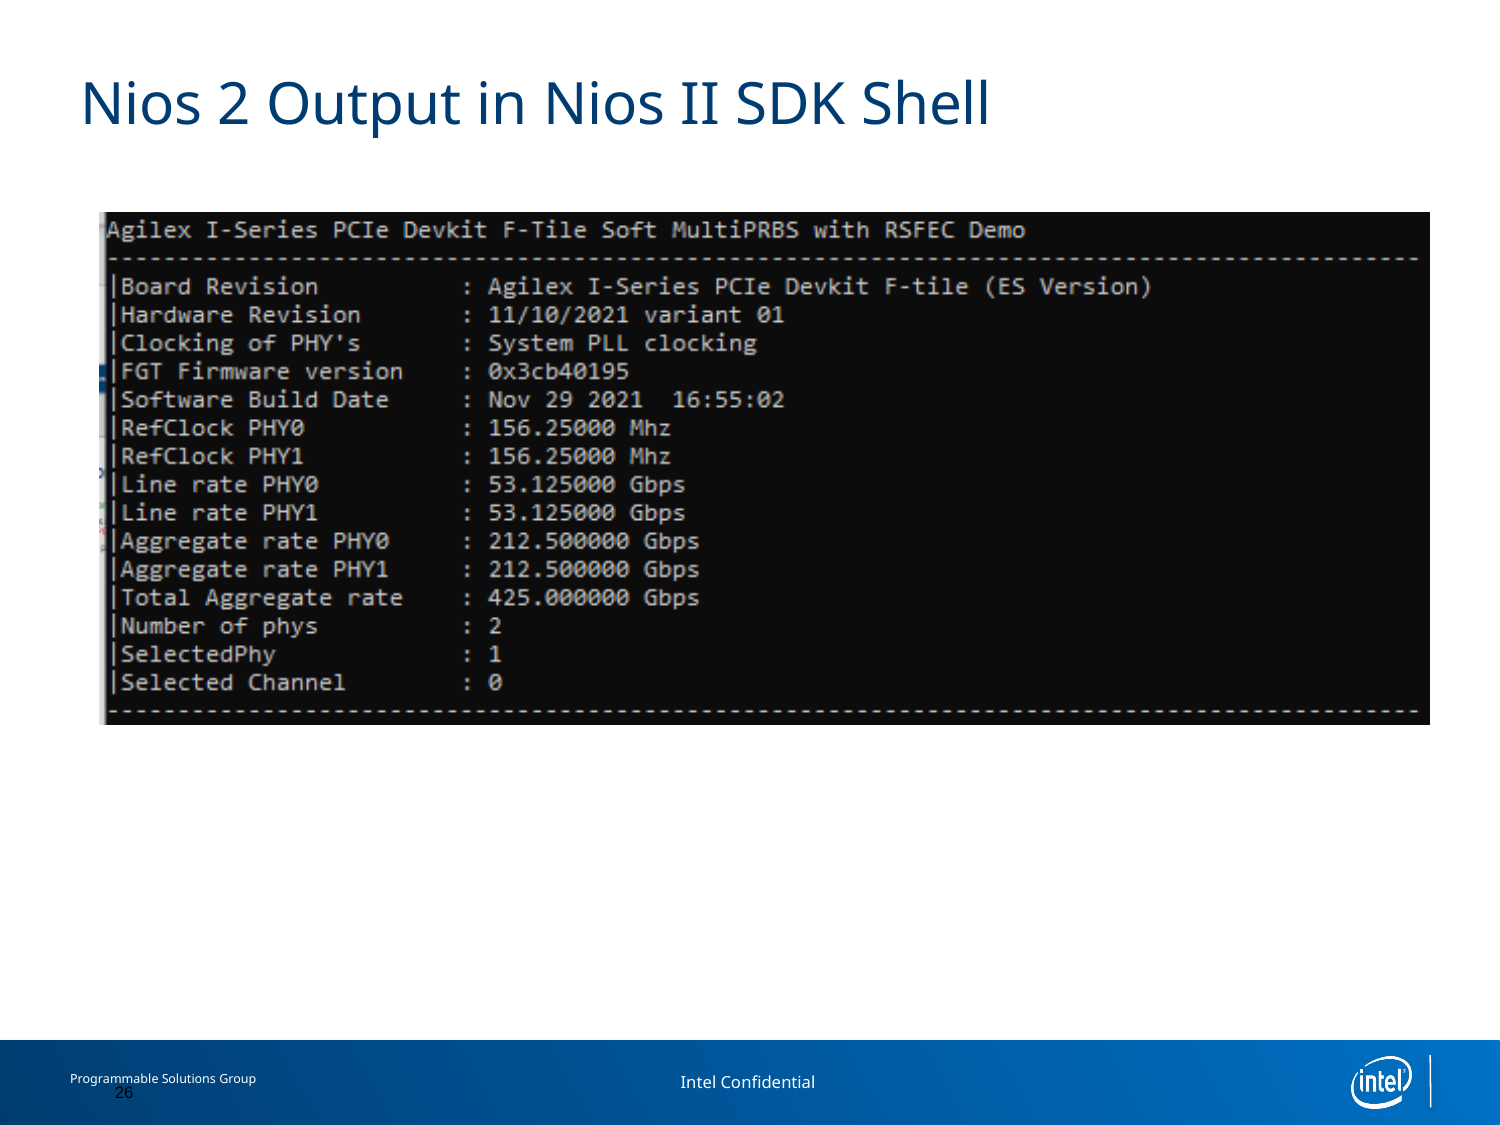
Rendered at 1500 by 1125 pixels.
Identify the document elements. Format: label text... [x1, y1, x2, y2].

slide_number 26 [19, 1069, 134, 1116]
title Nios 2 Output in Nios II SDK Shell [80, 65, 1400, 194]
picture [99, 212, 1431, 726]
picture [1351, 1056, 1412, 1109]
